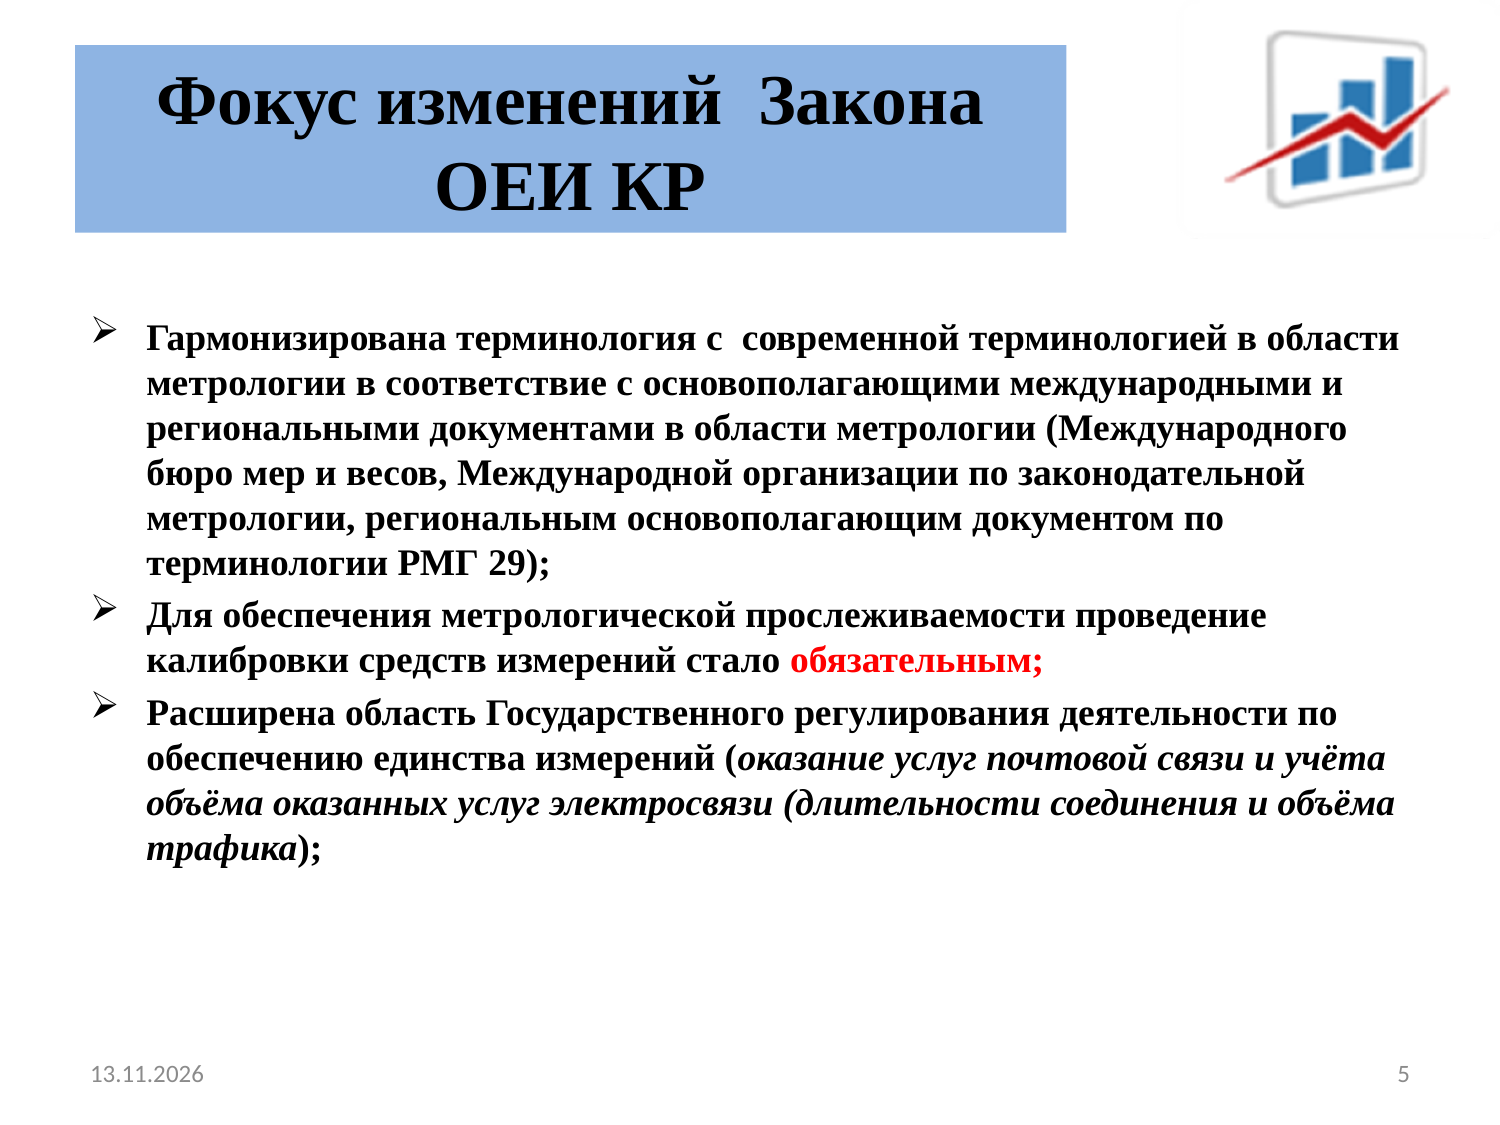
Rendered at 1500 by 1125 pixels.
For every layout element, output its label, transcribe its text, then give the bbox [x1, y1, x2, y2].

text_box [58, 234, 1348, 395]
list Гармонизирована терминология с современной терминологией в области метрологии в соответствие с основополагающими международными и региональными документами в области метрологии (Международного бюро мер и весов, Международной организации по законодательной метрологии, региональным основополагающим документом по терминологии РМГ 29); Для обеспечения метрологической прослеживаемости проведение калибровки средств измерений стало обязательным; Расширена область Государственного регулирования деятельности по обеспечению единства измерений (оказание услуг почтовой связи и учёта объёма оказанных услуг электросвязи (длительности соединения и объёма трафика); [75, 262, 1425, 1005]
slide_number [75, 1042, 425, 1103]
title Фокус изменений Закона ОЕИ КР [75, 45, 1067, 233]
picture [1175, 0, 1500, 239]
slide_number 5 [1074, 1042, 1425, 1103]
